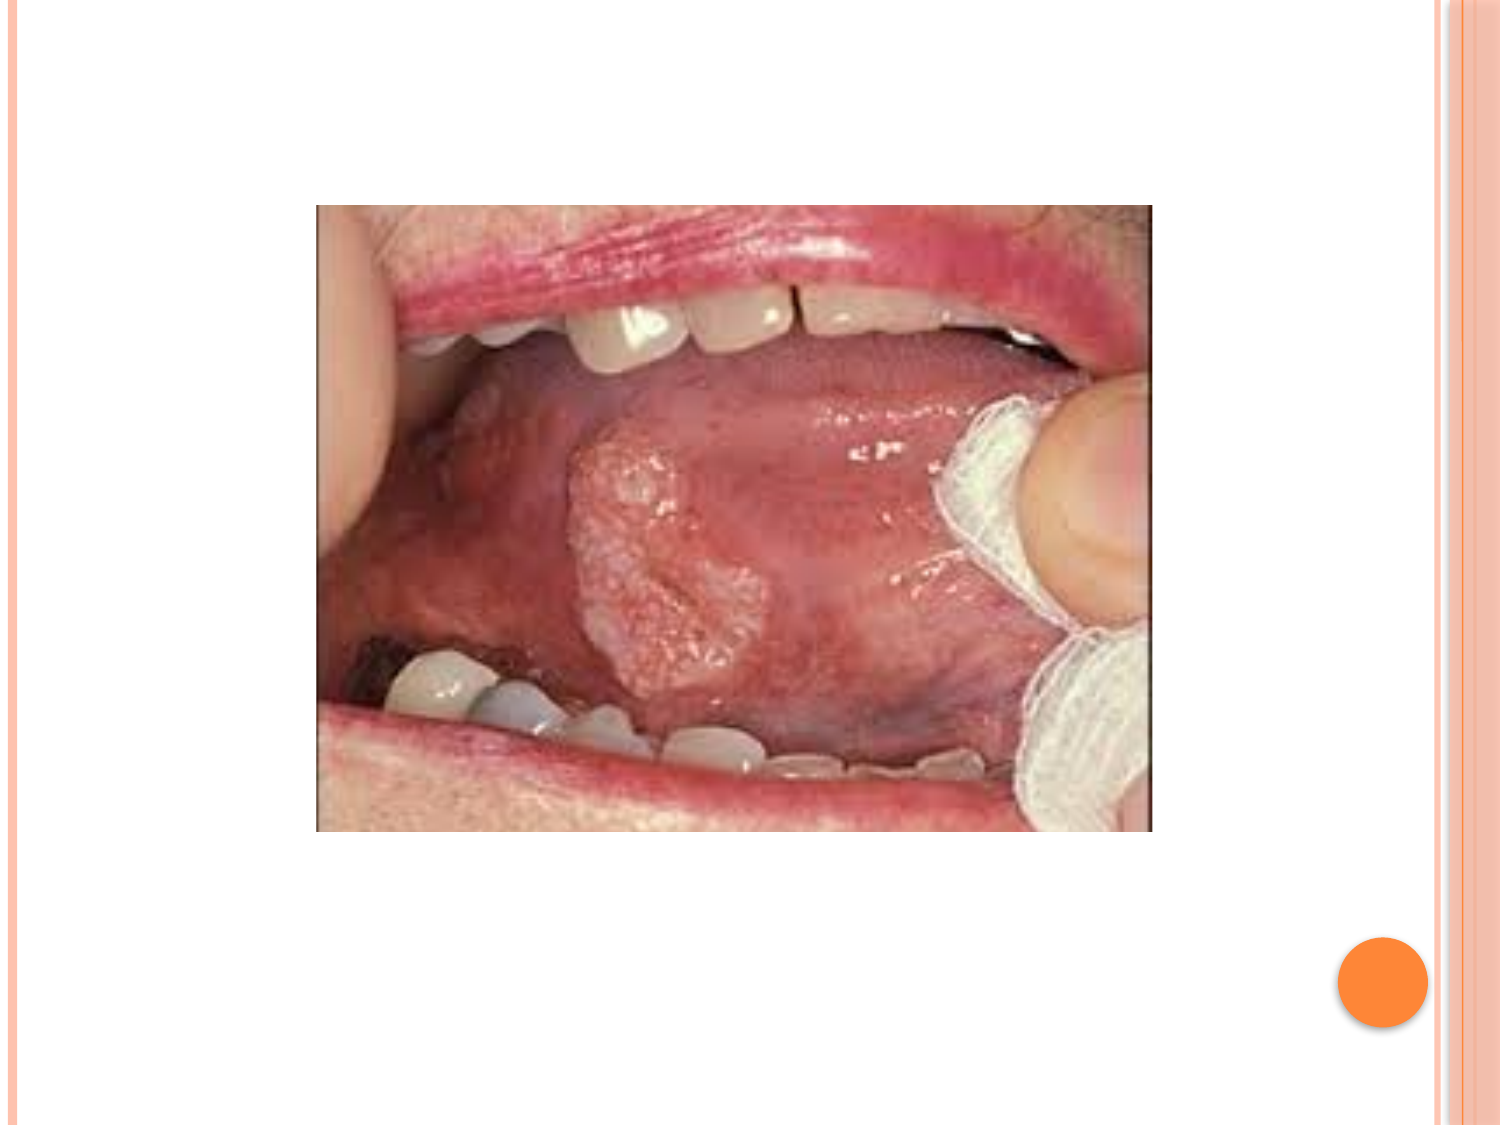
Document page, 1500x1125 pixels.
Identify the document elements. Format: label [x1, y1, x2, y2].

list [315, 204, 1153, 833]
